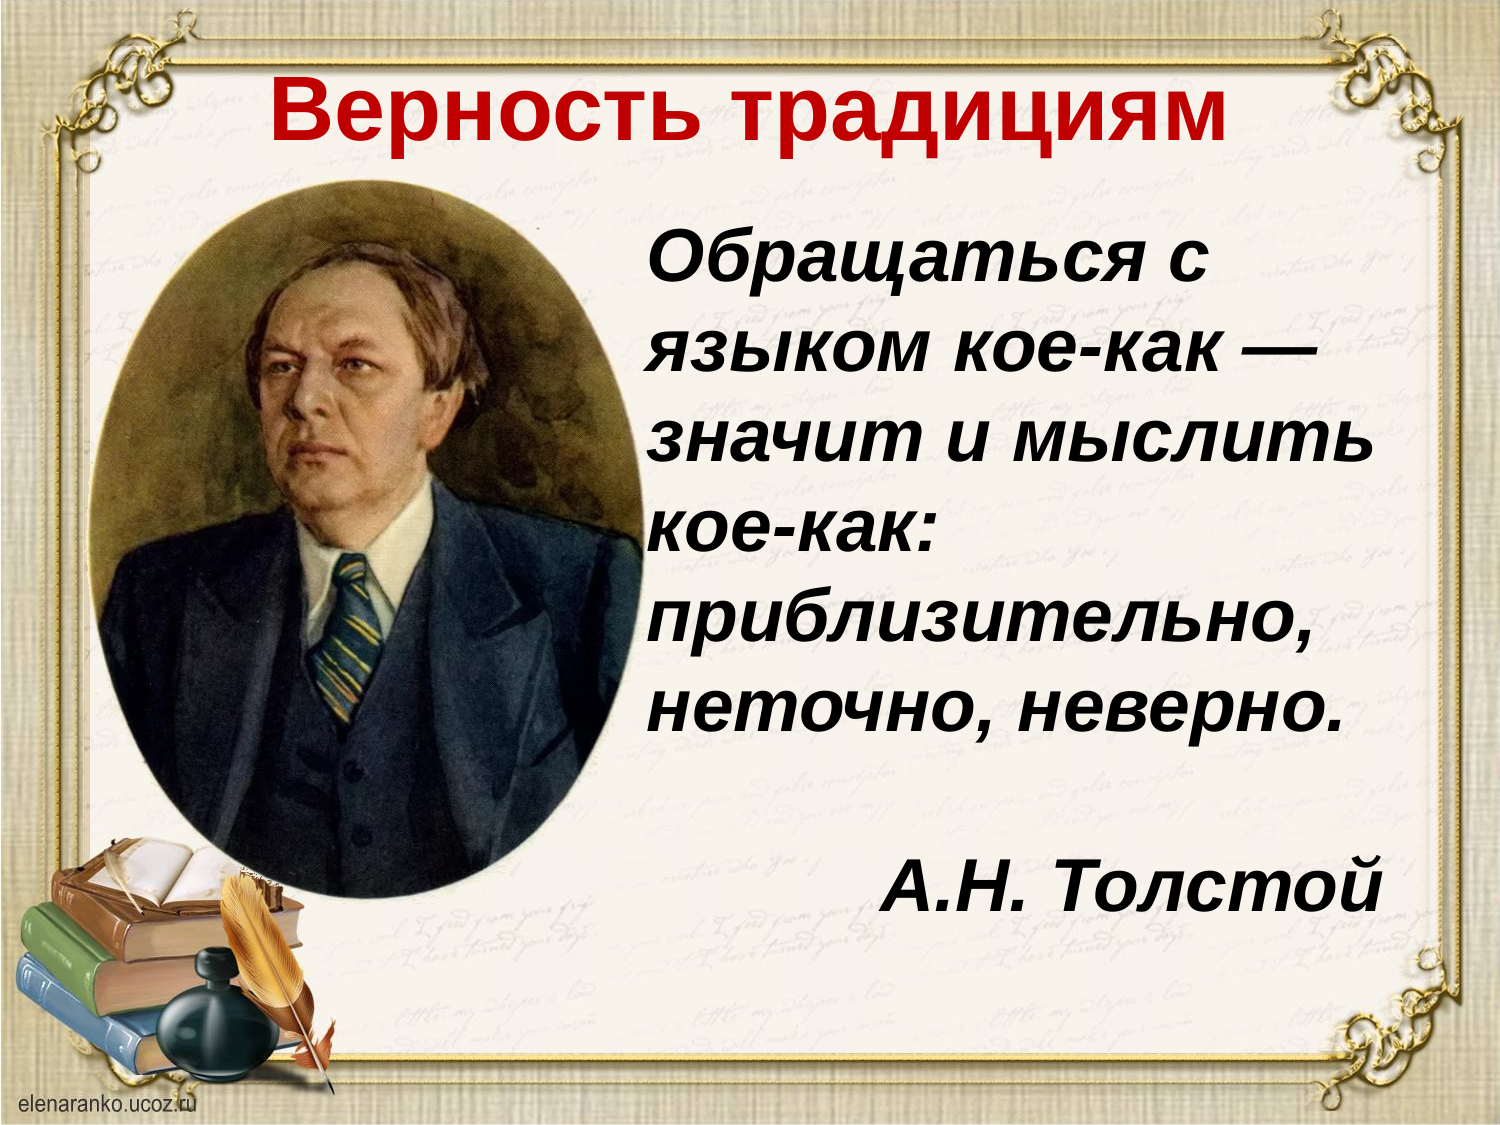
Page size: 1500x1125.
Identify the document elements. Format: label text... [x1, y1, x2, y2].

text_box Обращаться с языком кое-как — значит и мыслить кое-как: приблизительно, неточно, неверно. А.Н. Толстой [631, 198, 1400, 934]
title Верность традициям [75, 0, 1425, 209]
picture [0, 0, 1500, 1125]
